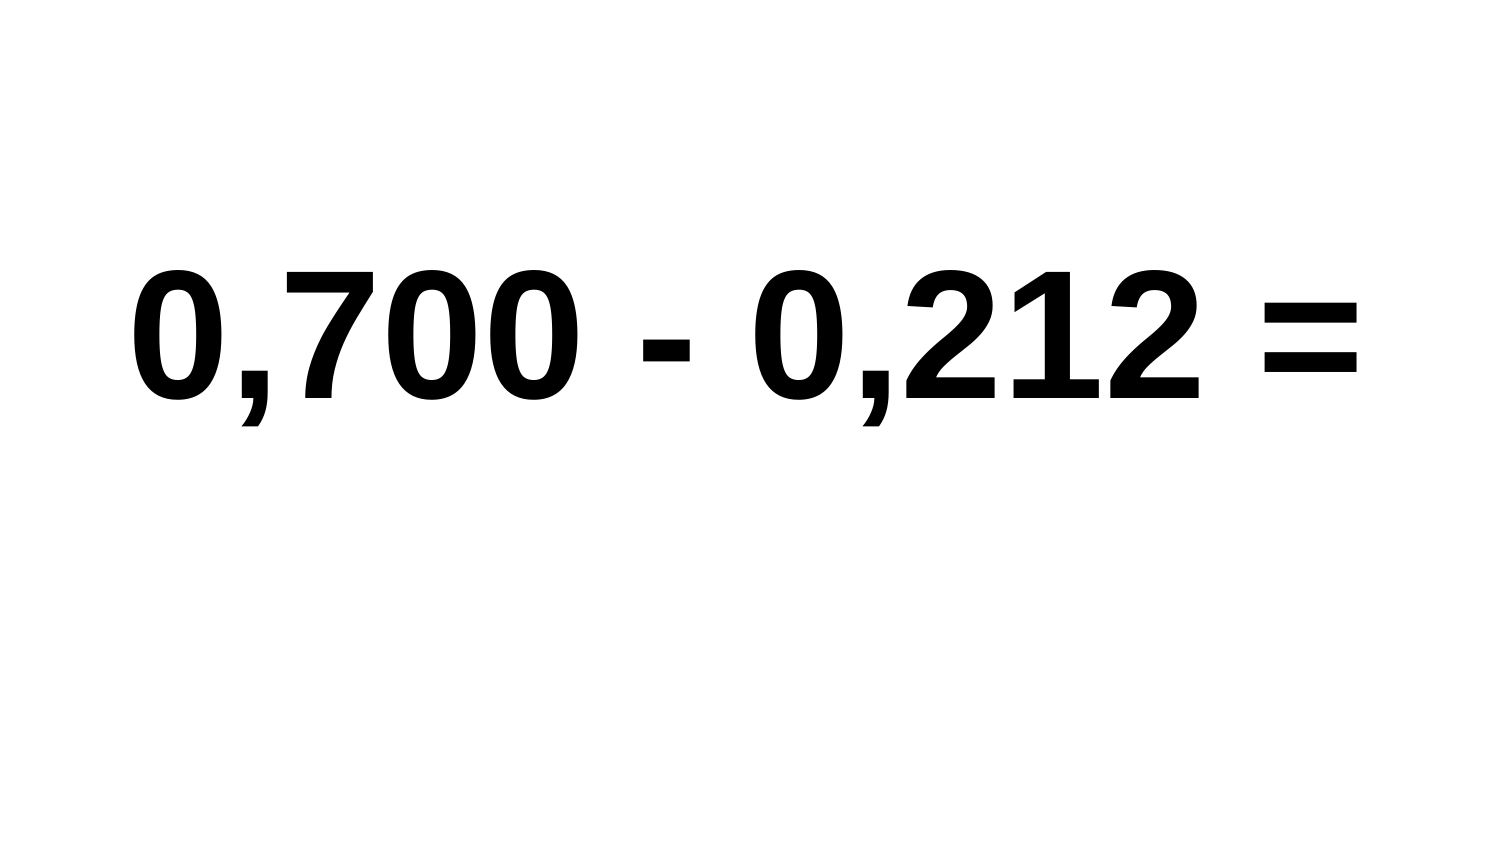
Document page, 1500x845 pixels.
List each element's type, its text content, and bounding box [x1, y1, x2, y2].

text_box 0,700 - 0,212 = [112, 259, 1388, 450]
